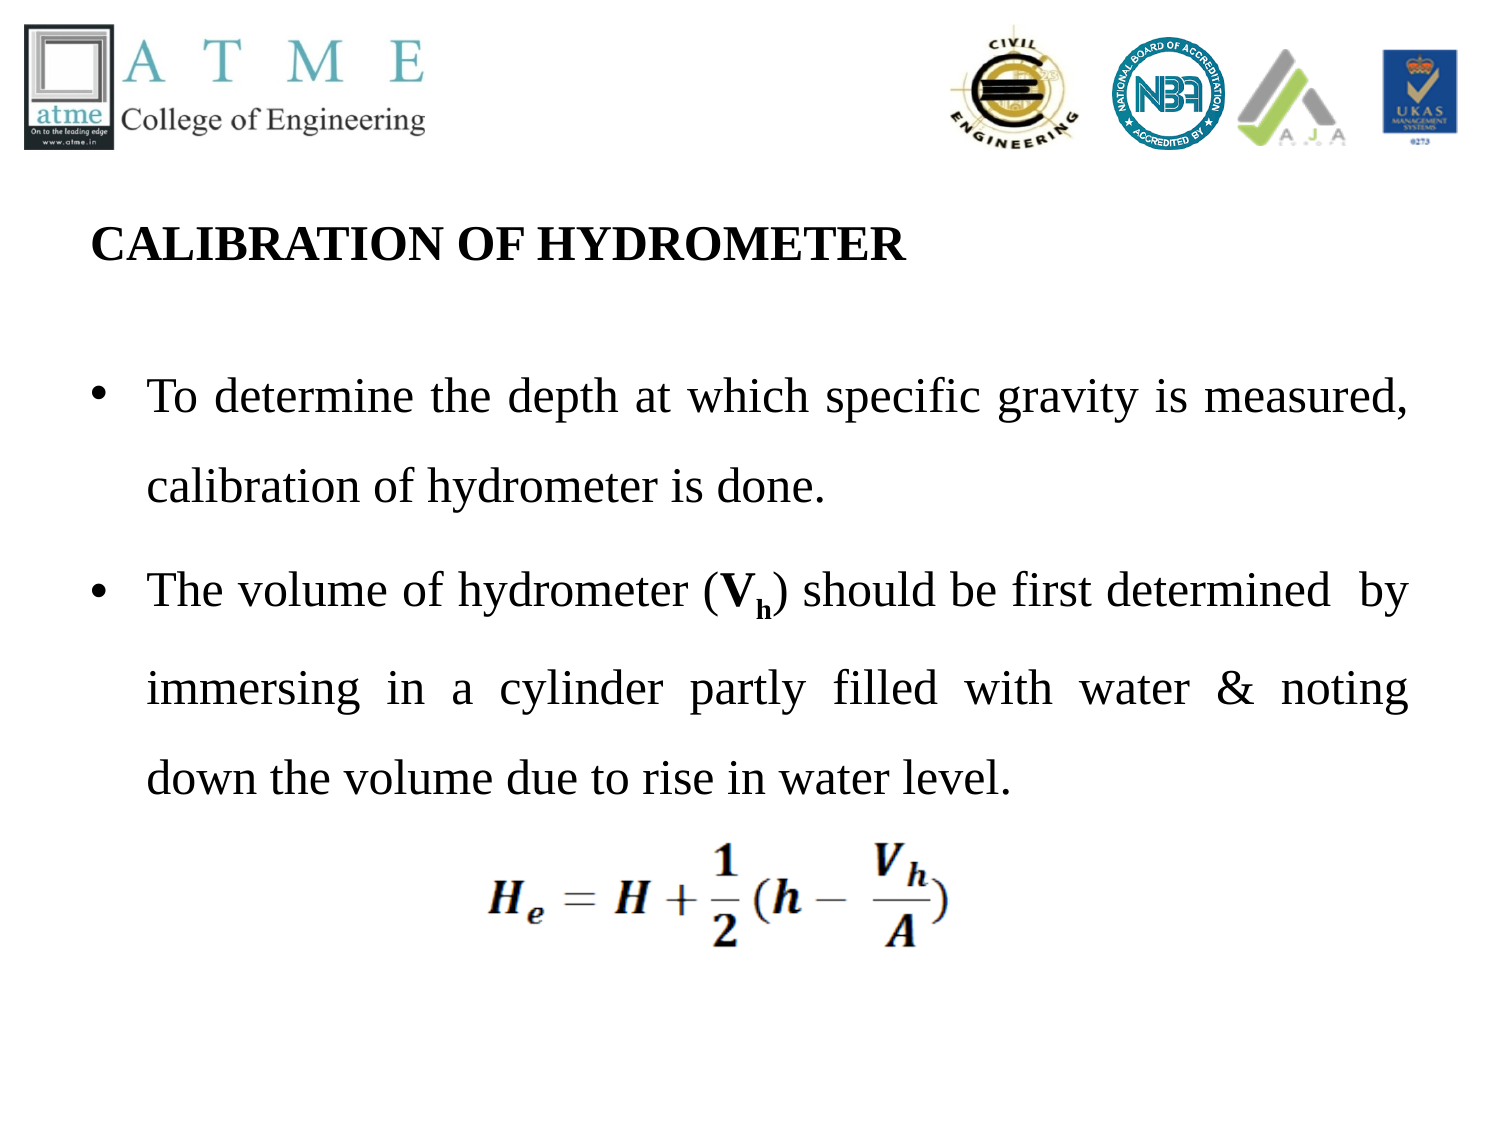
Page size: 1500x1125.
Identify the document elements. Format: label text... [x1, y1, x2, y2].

picture [24, 24, 425, 150]
picture [1112, 37, 1213, 150]
picture [1179, 37, 1225, 79]
picture [1184, 109, 1225, 150]
list To determine the depth at which specific gravity is measured, calibration of hydrometer is done. The volume of hydrometer (Vh) should be first determined by immersing in a cylinder partly filled with water & noting down the volume due to rise in water level. [75, 324, 1425, 1005]
picture [487, 837, 951, 959]
picture [1209, 103, 1218, 120]
title CALIBRATION OF HYDROMETER [75, 174, 1425, 305]
picture [950, 24, 1080, 150]
picture [1237, 49, 1458, 146]
